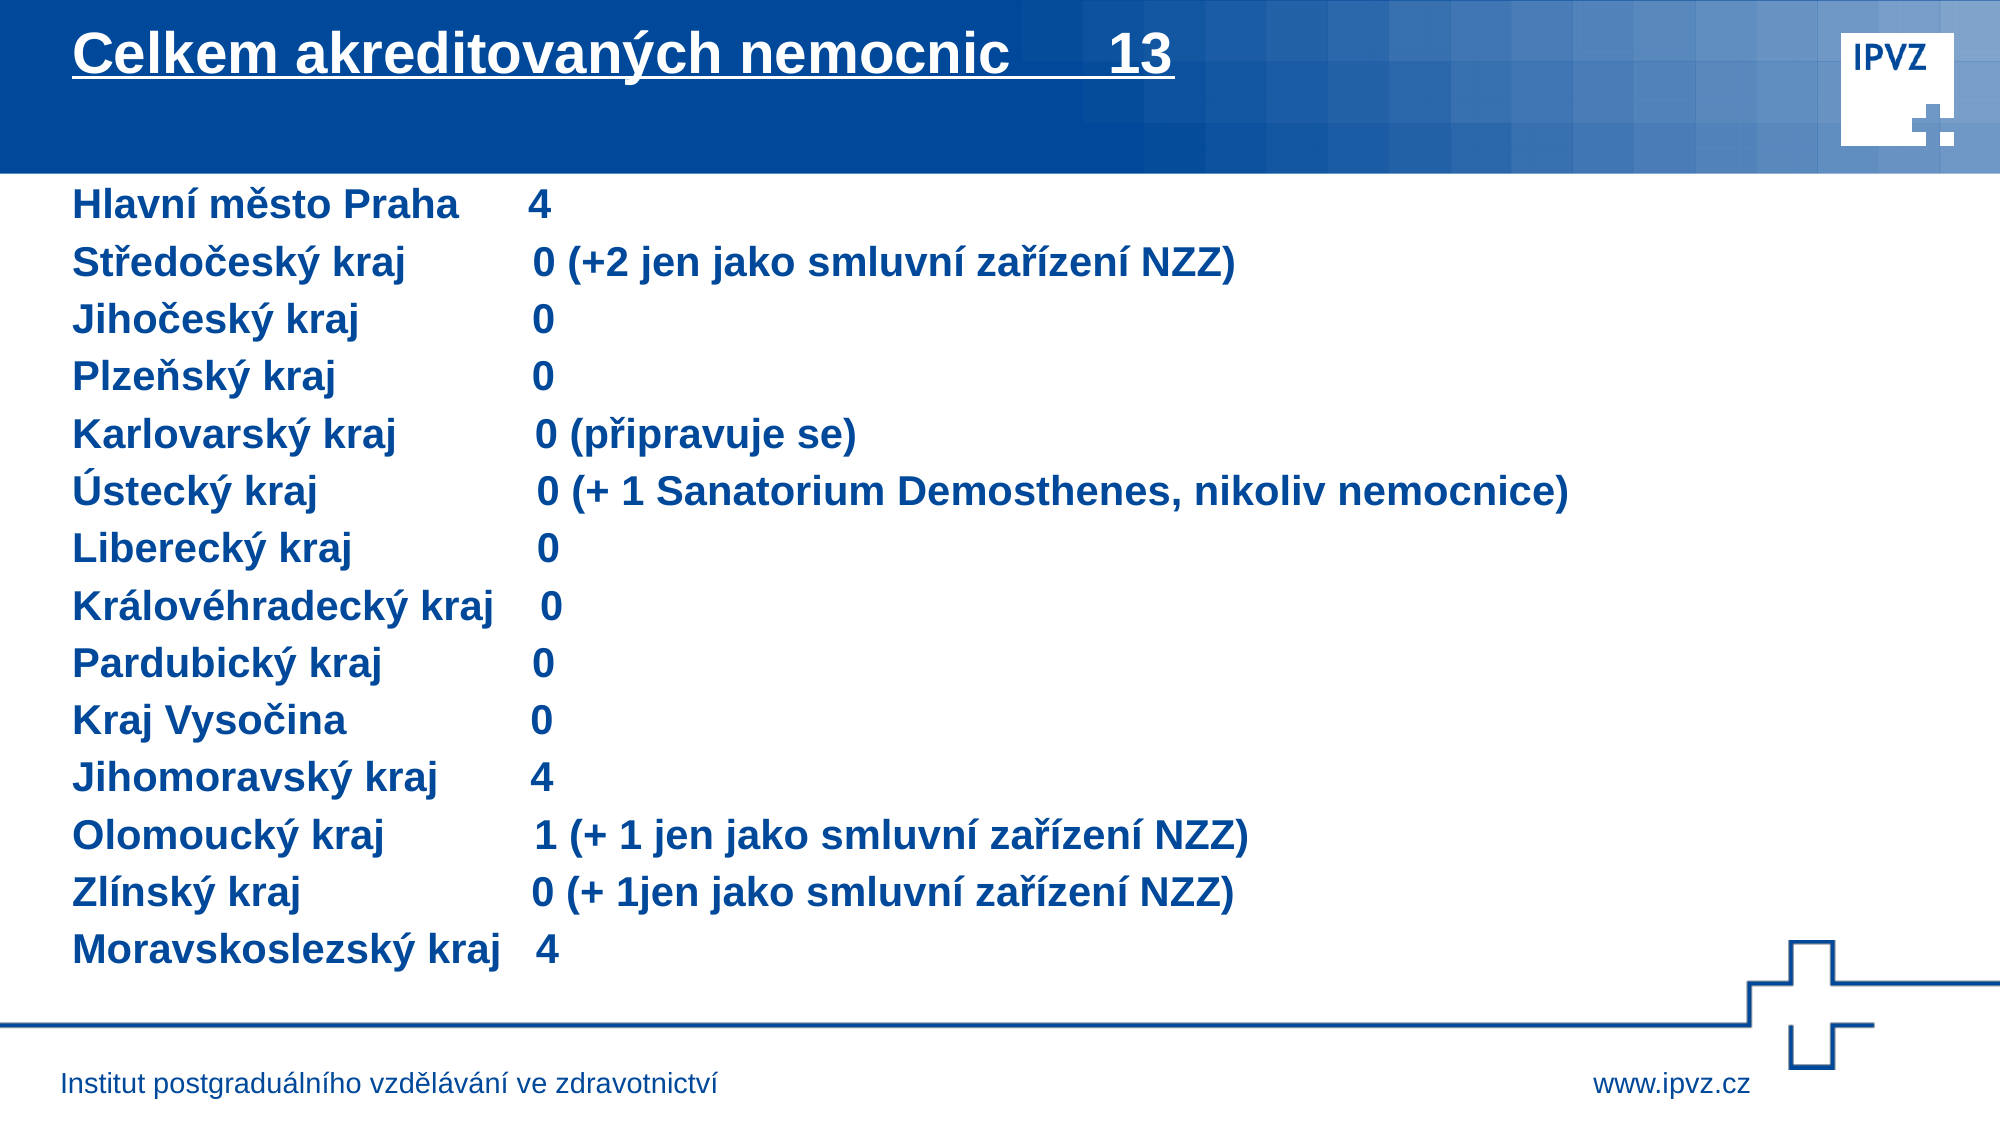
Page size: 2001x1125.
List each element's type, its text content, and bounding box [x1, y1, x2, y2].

picture [1022, 0, 2000, 174]
picture [0, 940, 2000, 1070]
title Celkem akreditovaných nemocnic 13 [57, 18, 1783, 161]
list Hlavní město Praha 4 Středočeský kraj 0 (+2 jen jako smluvní zařízení NZZ) Jihočeský kraj 0 Plzeňský kraj 0 Karlovarský kraj 0 (připravuje se) Ústecký kraj 0 (+ 1 Sanatorium Demosthenes, nikoliv nemocnice) Liberecký kraj 0 Královéhradecký kraj 0 Pardubický kraj 0 Kraj Vysočina 0 Jihomoravský kraj 4 Olomoucký kraj 1 (+ 1 jen jako smluvní zařízení NZZ) Zlínský kraj 0 (+ 1jen jako smluvní zařízení NZZ) Moravskoslezský kraj 4 [57, 175, 1943, 992]
